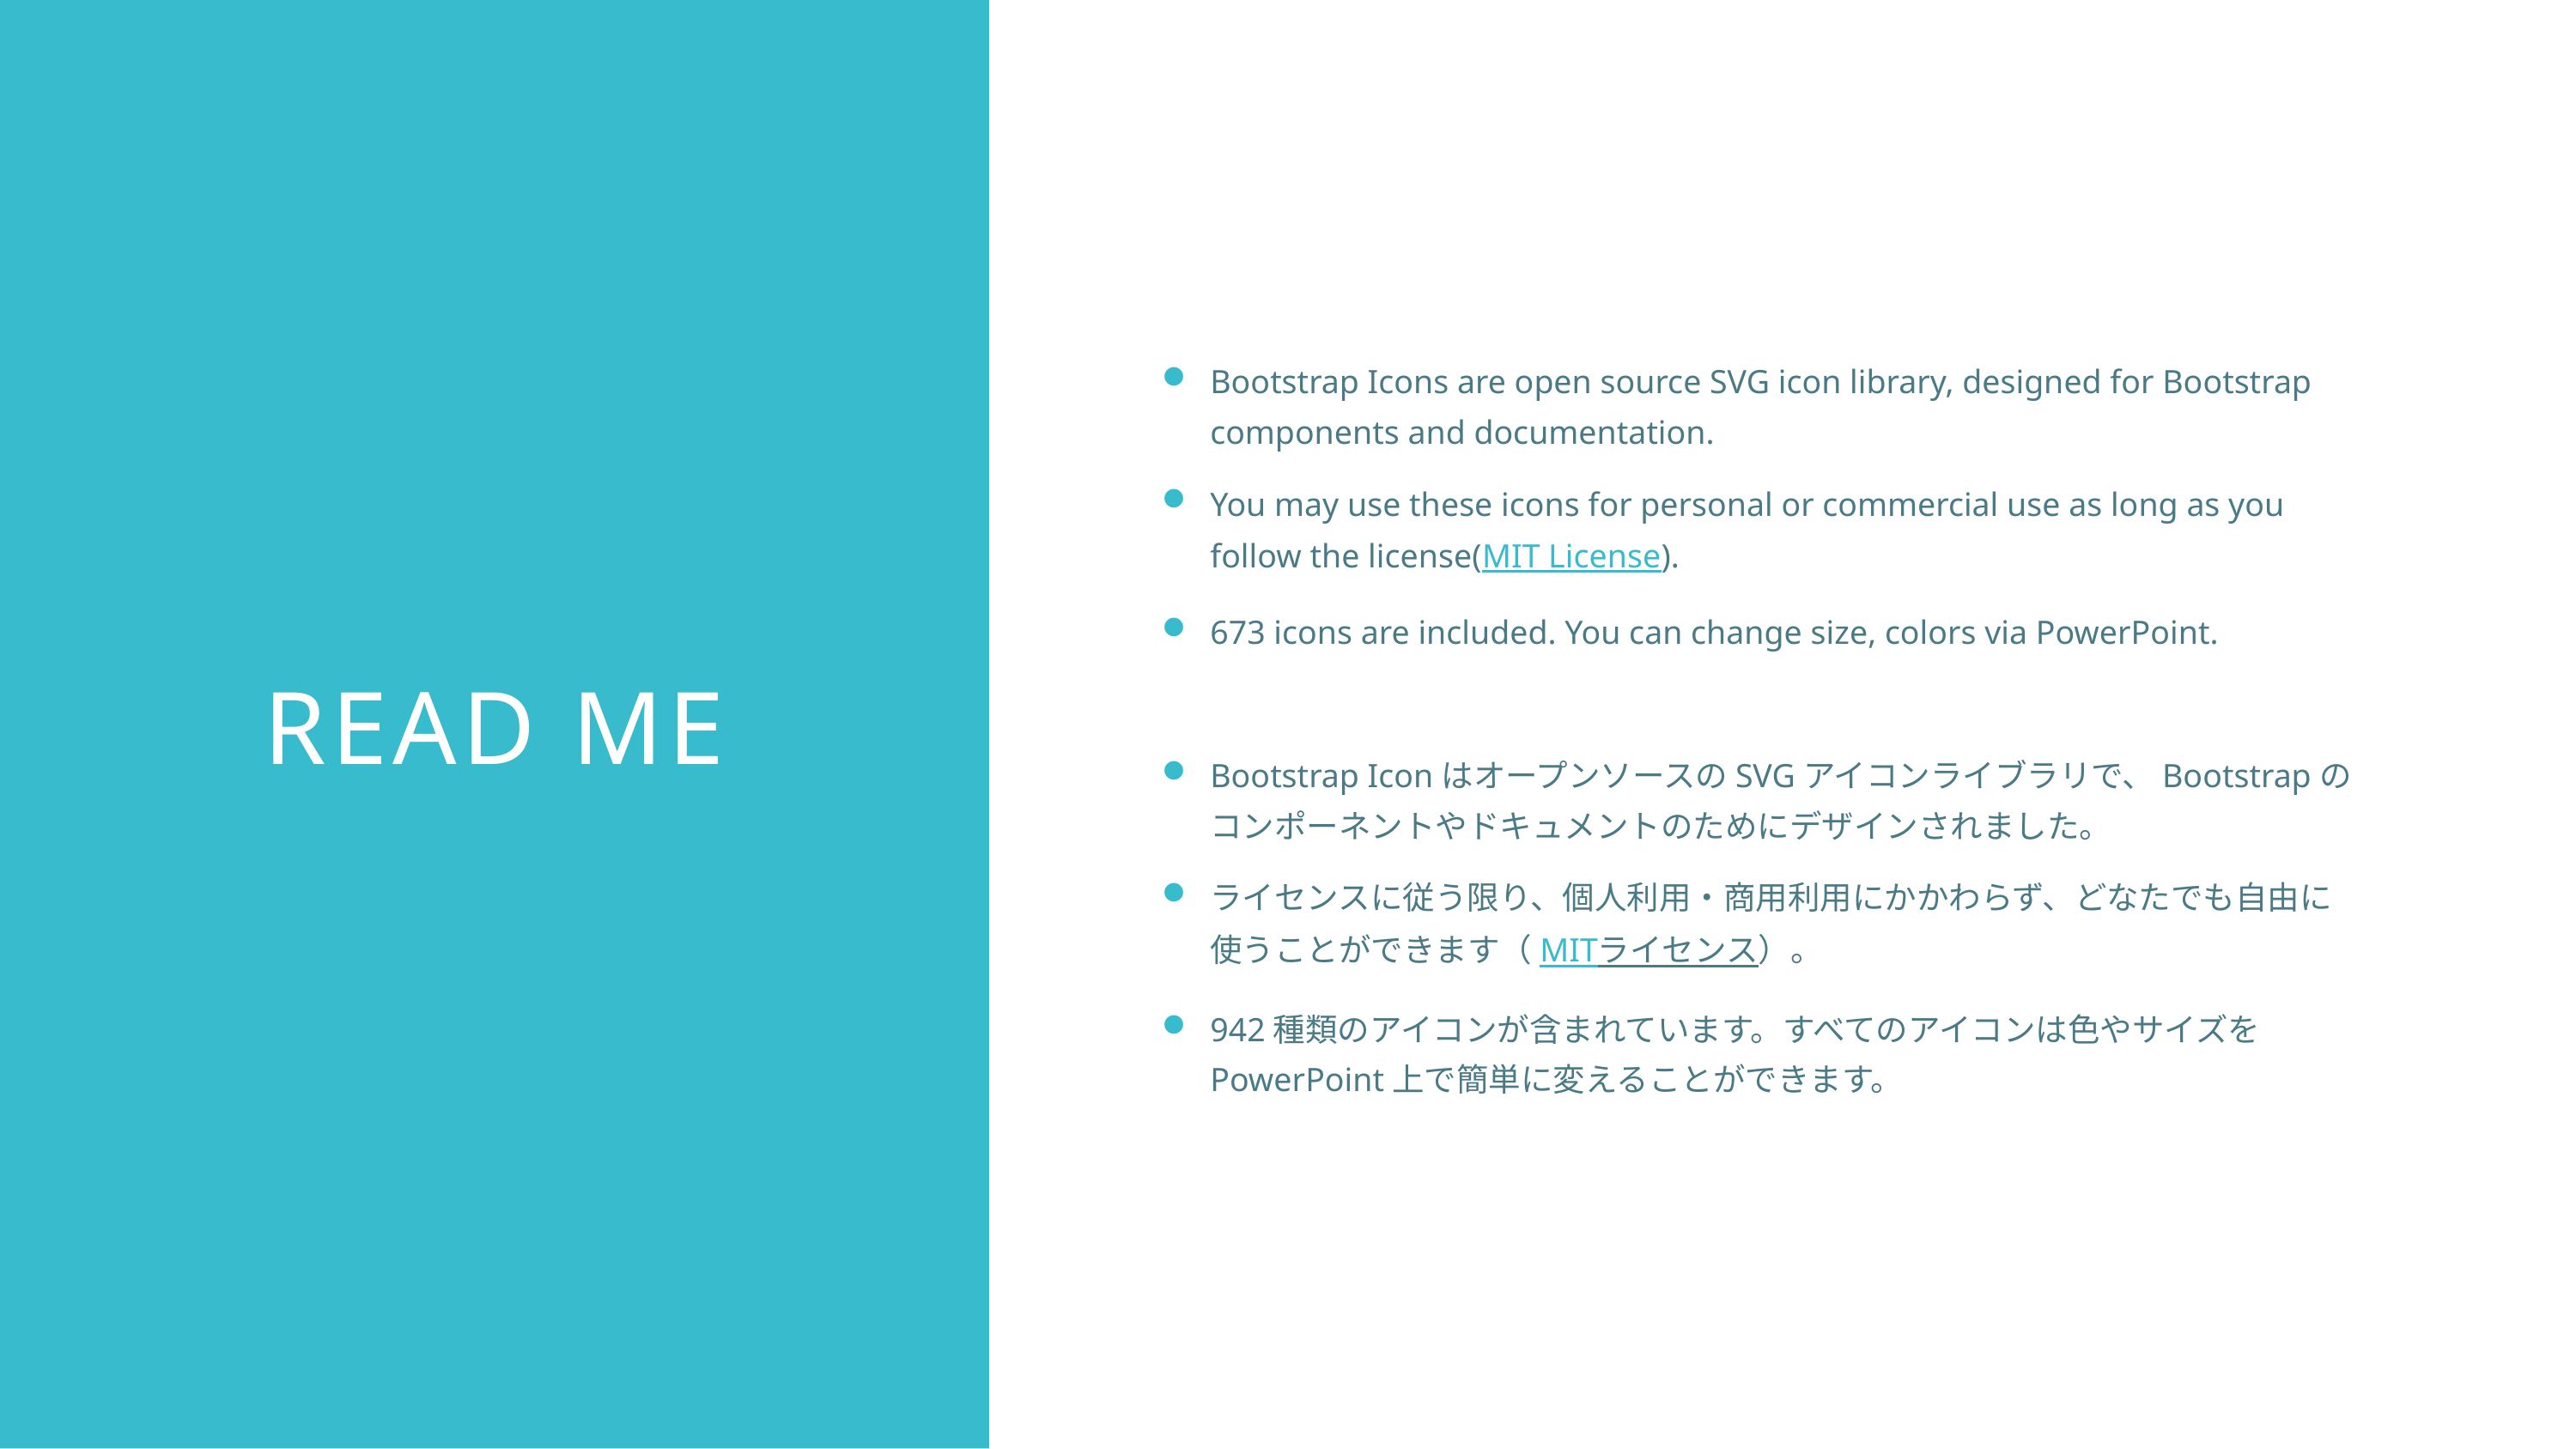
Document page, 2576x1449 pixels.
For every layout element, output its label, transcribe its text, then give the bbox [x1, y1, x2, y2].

title READ ME [87, 603, 902, 846]
list Bootstrap Icons are open source SVG icon library, designed for Bootstrap components and documentation. You may use these icons for personal or commercial use as long as you follow the license(MIT License). 673 icons are included. You can change size, colors via PowerPoint. Bootstrap IconはオープンソースのSVGアイコンライブラリで、Bootstrapのコンポーネントやドキュメントのためにデザインされました。 ライセンスに従う限り、個人利用・商用利用にかかわらず、どなたでも自由に使うことができます（MITライセンス）。 942種類のアイコンが含まれています。すべてのアイコンは色やサイズをPowerPoint上で簡単に変えることができます。 [1136, 172, 2383, 1277]
